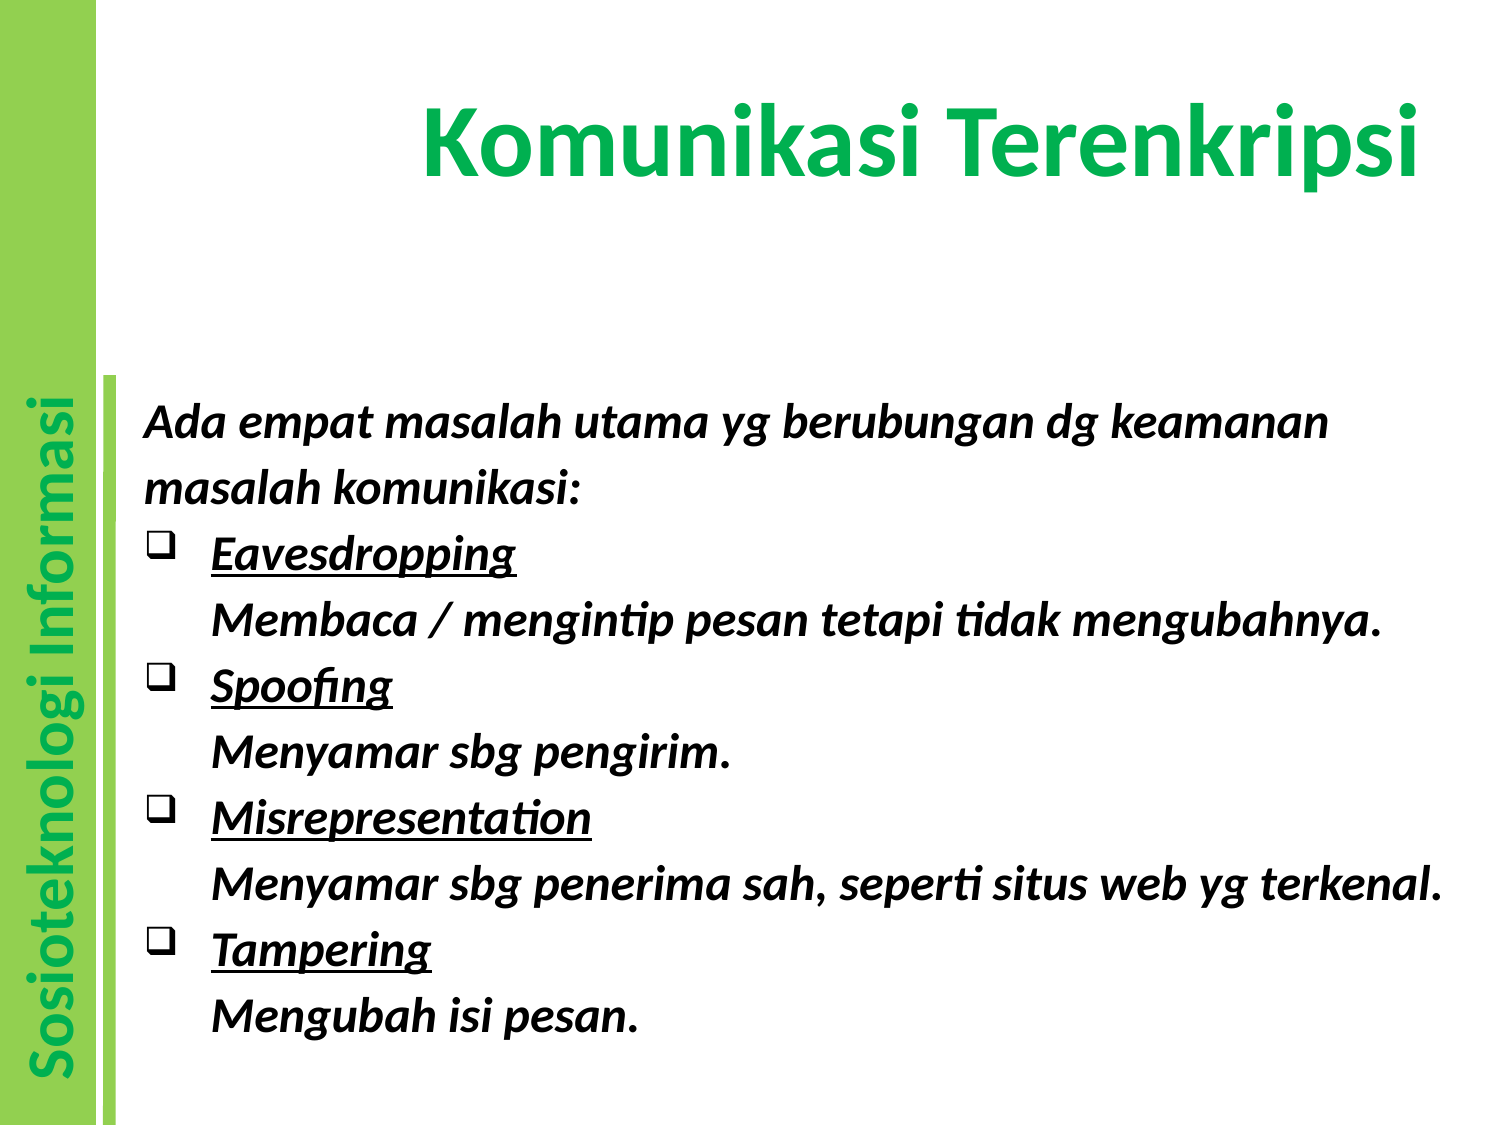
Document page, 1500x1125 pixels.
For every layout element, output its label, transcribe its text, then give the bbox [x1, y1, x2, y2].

text_box Ada empat masalah utama yg berubungan dg keamanan masalah komunikasi: Eavesdropping Membaca / mengintip pesan tetapi tidak mengubahnya. Spoofing Menyamar sbg pengirim. Misrepresentation Menyamar sbg penerima sah, seperti situs web yg terkenal. Tampering Mengubah isi pesan. [128, 375, 1465, 1090]
title Komunikasi Terenkripsi [93, 58, 1437, 211]
